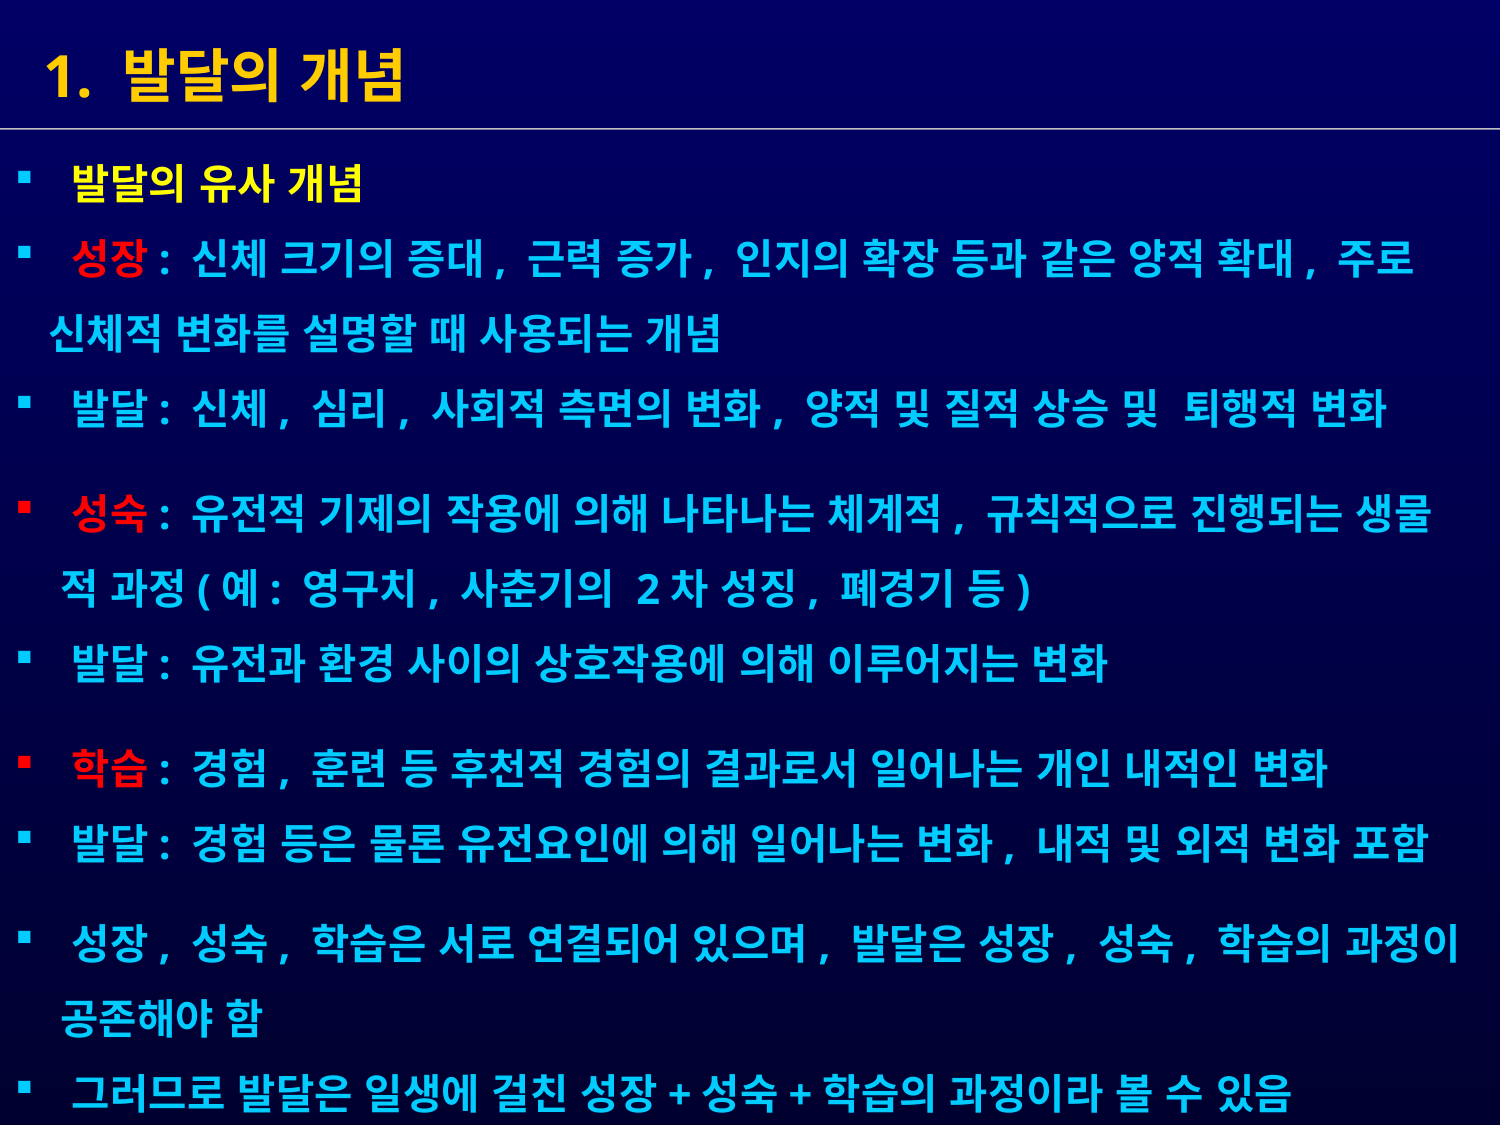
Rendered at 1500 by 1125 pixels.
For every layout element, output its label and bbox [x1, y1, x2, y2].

text_box [0, 31, 1500, 1124]
